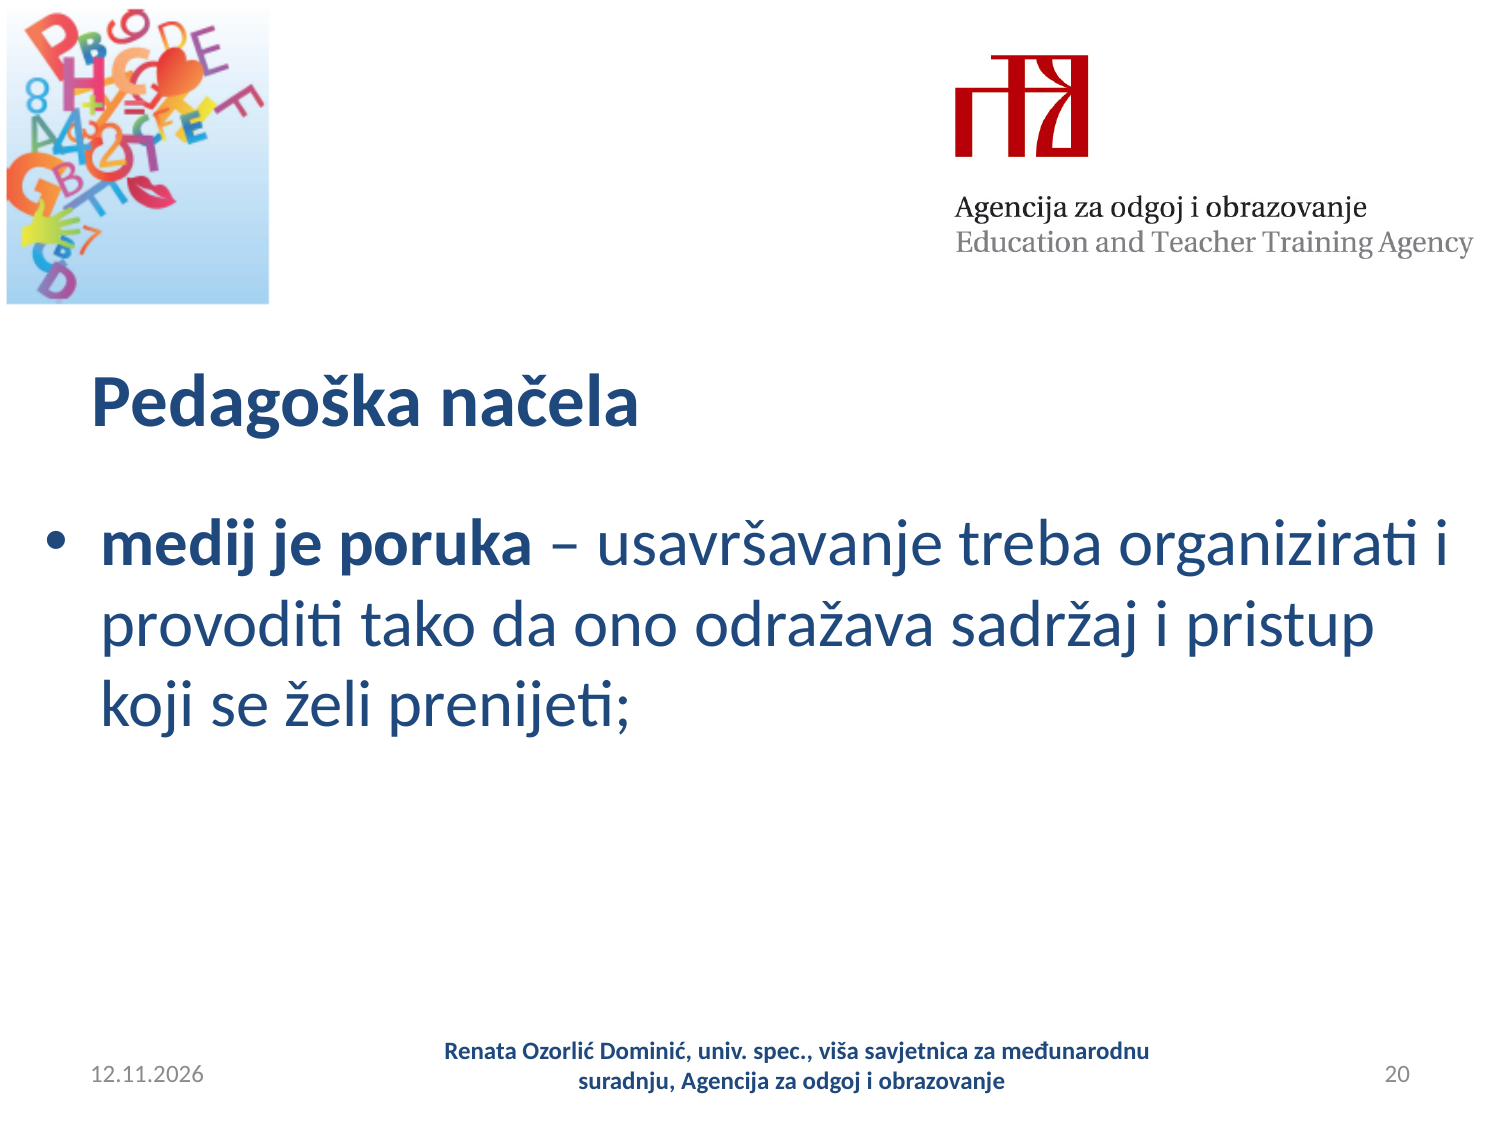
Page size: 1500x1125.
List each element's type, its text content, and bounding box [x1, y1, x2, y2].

footer Renata Ozorlić Dominić, univ. spec., viša savjetnica za međunarodnu suradnju, Agencija za odgoj i obrazovanje [407, 1035, 1189, 1095]
title Pedagoška načela [76, 302, 1427, 491]
picture [926, 30, 1500, 287]
slide_number 20 [1074, 1042, 1425, 1103]
list medij je poruka – usavršavanje treba organizirati i provoditi tako da ono odražava sadržaj i pristup koji se želi prenijeti; [29, 491, 1483, 894]
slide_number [75, 1042, 425, 1103]
picture [0, 0, 278, 308]
